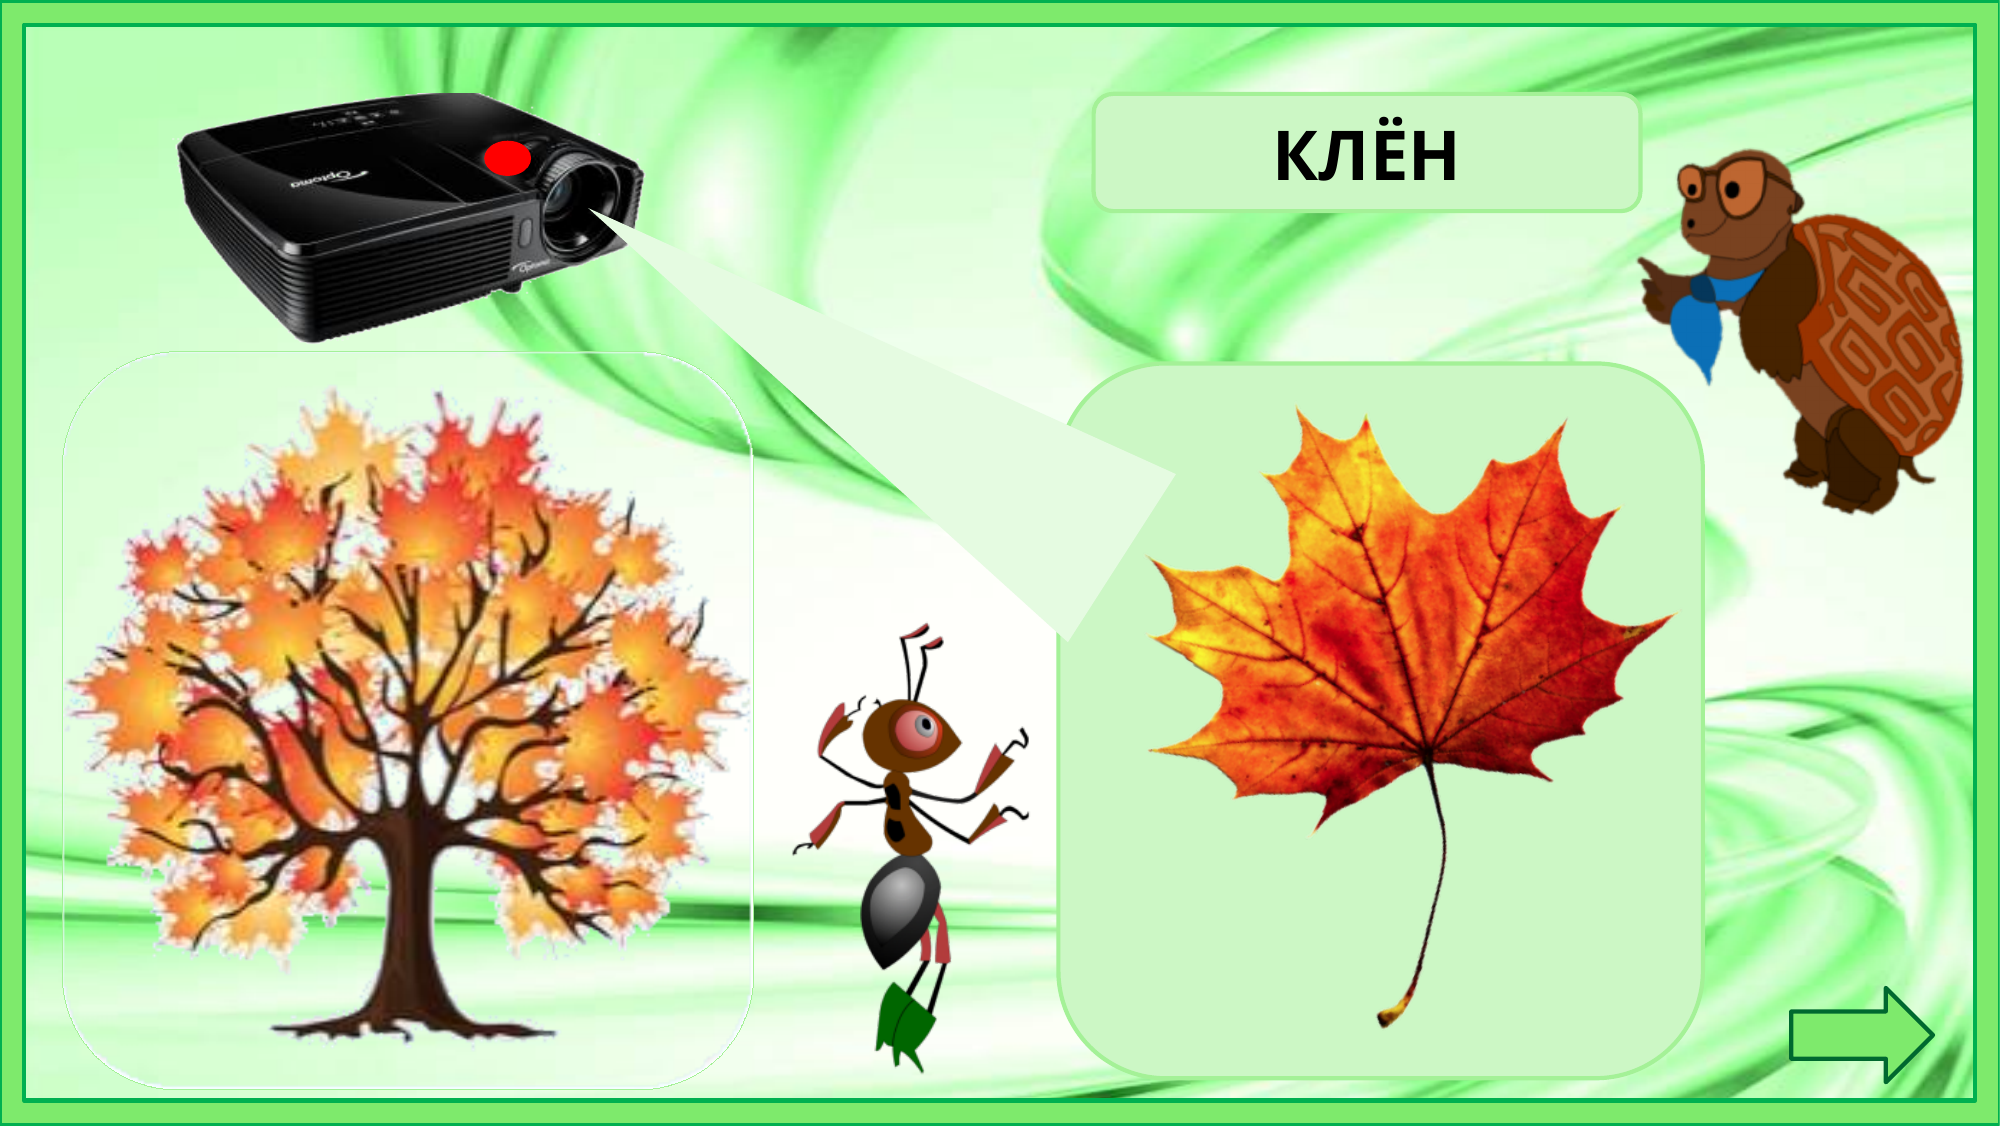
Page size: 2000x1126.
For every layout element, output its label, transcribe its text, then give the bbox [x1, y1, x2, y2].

text_box КЛЁН [1091, 91, 1622, 214]
text_box [1484, 702, 1706, 1081]
text_box [1102, 981, 1469, 1081]
text_box [1789, 985, 1936, 1085]
picture [26, 27, 2000, 1098]
text_box [652, 234, 1050, 584]
